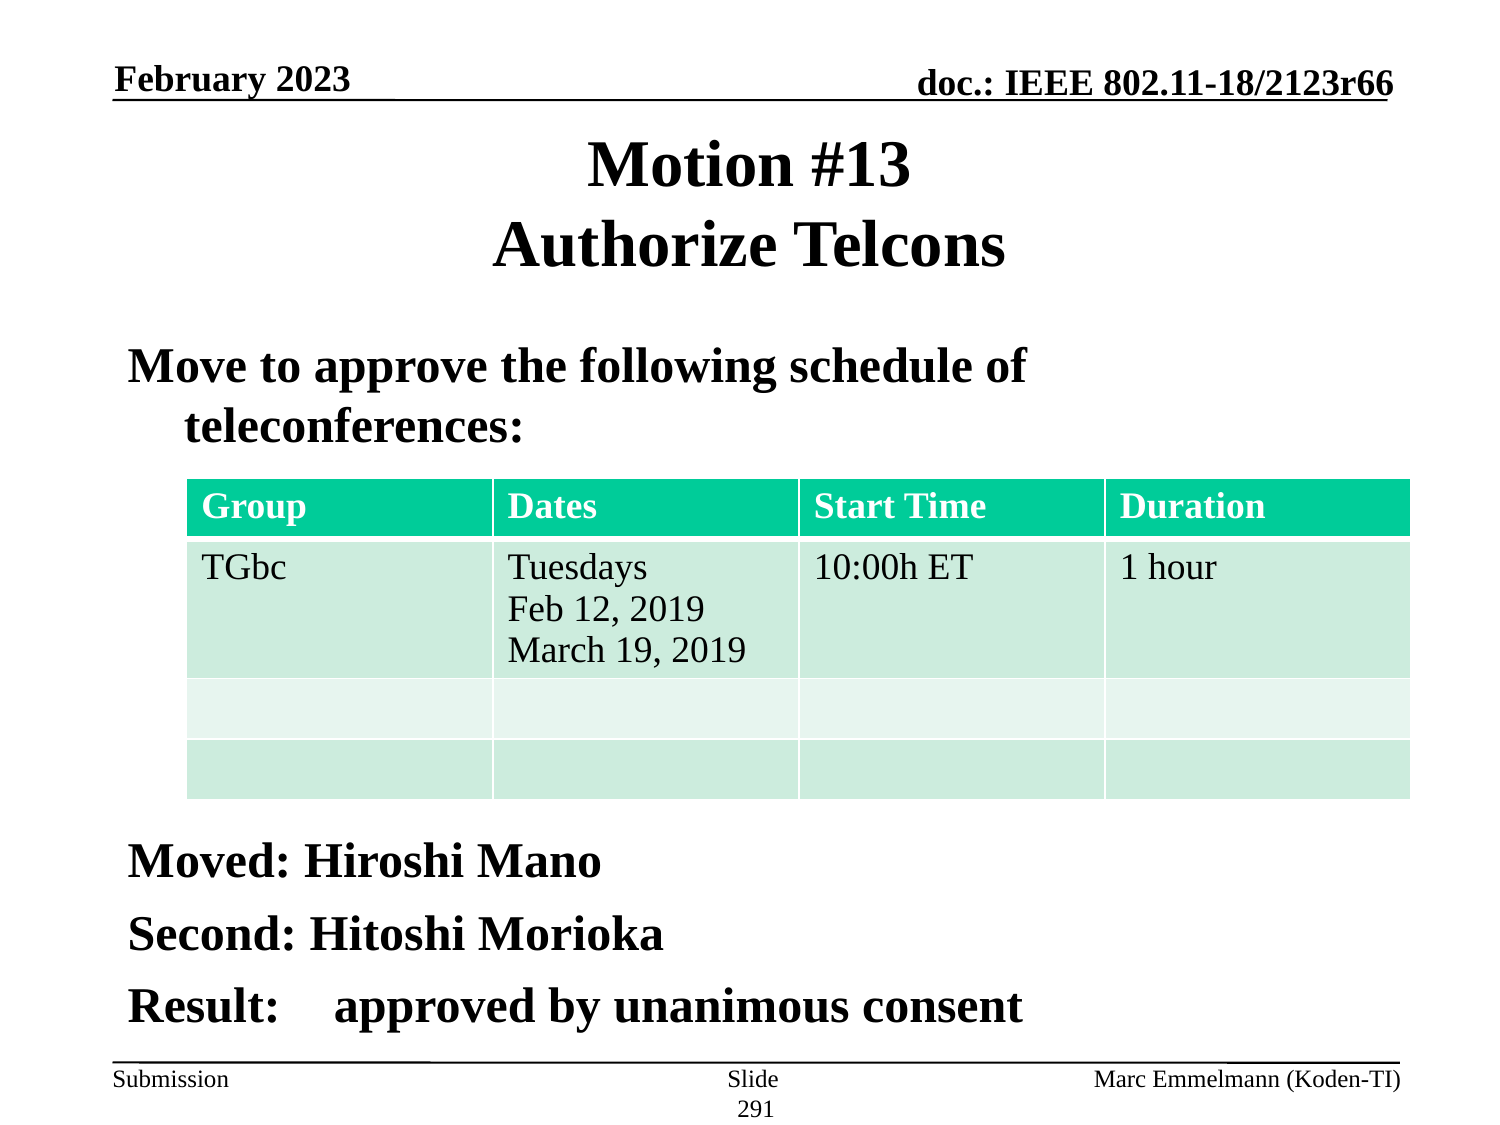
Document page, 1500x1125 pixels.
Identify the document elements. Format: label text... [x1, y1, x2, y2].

table_header Dates [494, 479, 798, 536]
table_cell Tuesdays Feb 12, 2019 March 19, 2019 [494, 542, 798, 678]
table_header Group [187, 479, 492, 536]
table_cell [494, 740, 798, 799]
table_cell [800, 740, 1104, 799]
table_cell [187, 740, 492, 799]
table_cell TGbc [187, 542, 492, 678]
title Motion #13 Authorize Telcons [112, 112, 1388, 288]
table_cell [1106, 679, 1410, 738]
table_cell 10:00h ET [800, 542, 1104, 678]
slide_number Slide 291 [712, 1061, 800, 1123]
table_cell [187, 679, 492, 738]
table_cell [494, 679, 798, 738]
table_cell [800, 679, 1104, 738]
list Move to approve the following schedule of teleconferences: Moved: Hiroshi Mano Second: Hitoshi Morioka Result: approved by unanimous consent [112, 324, 1388, 626]
table_cell [1106, 740, 1410, 799]
table_cell 1 hour [1106, 542, 1410, 678]
table_header Start Time [800, 479, 1104, 536]
table_header Duration [1106, 479, 1410, 536]
footer Marc Emmelmann (Koden-TI) [878, 1061, 1402, 1093]
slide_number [114, 54, 423, 100]
